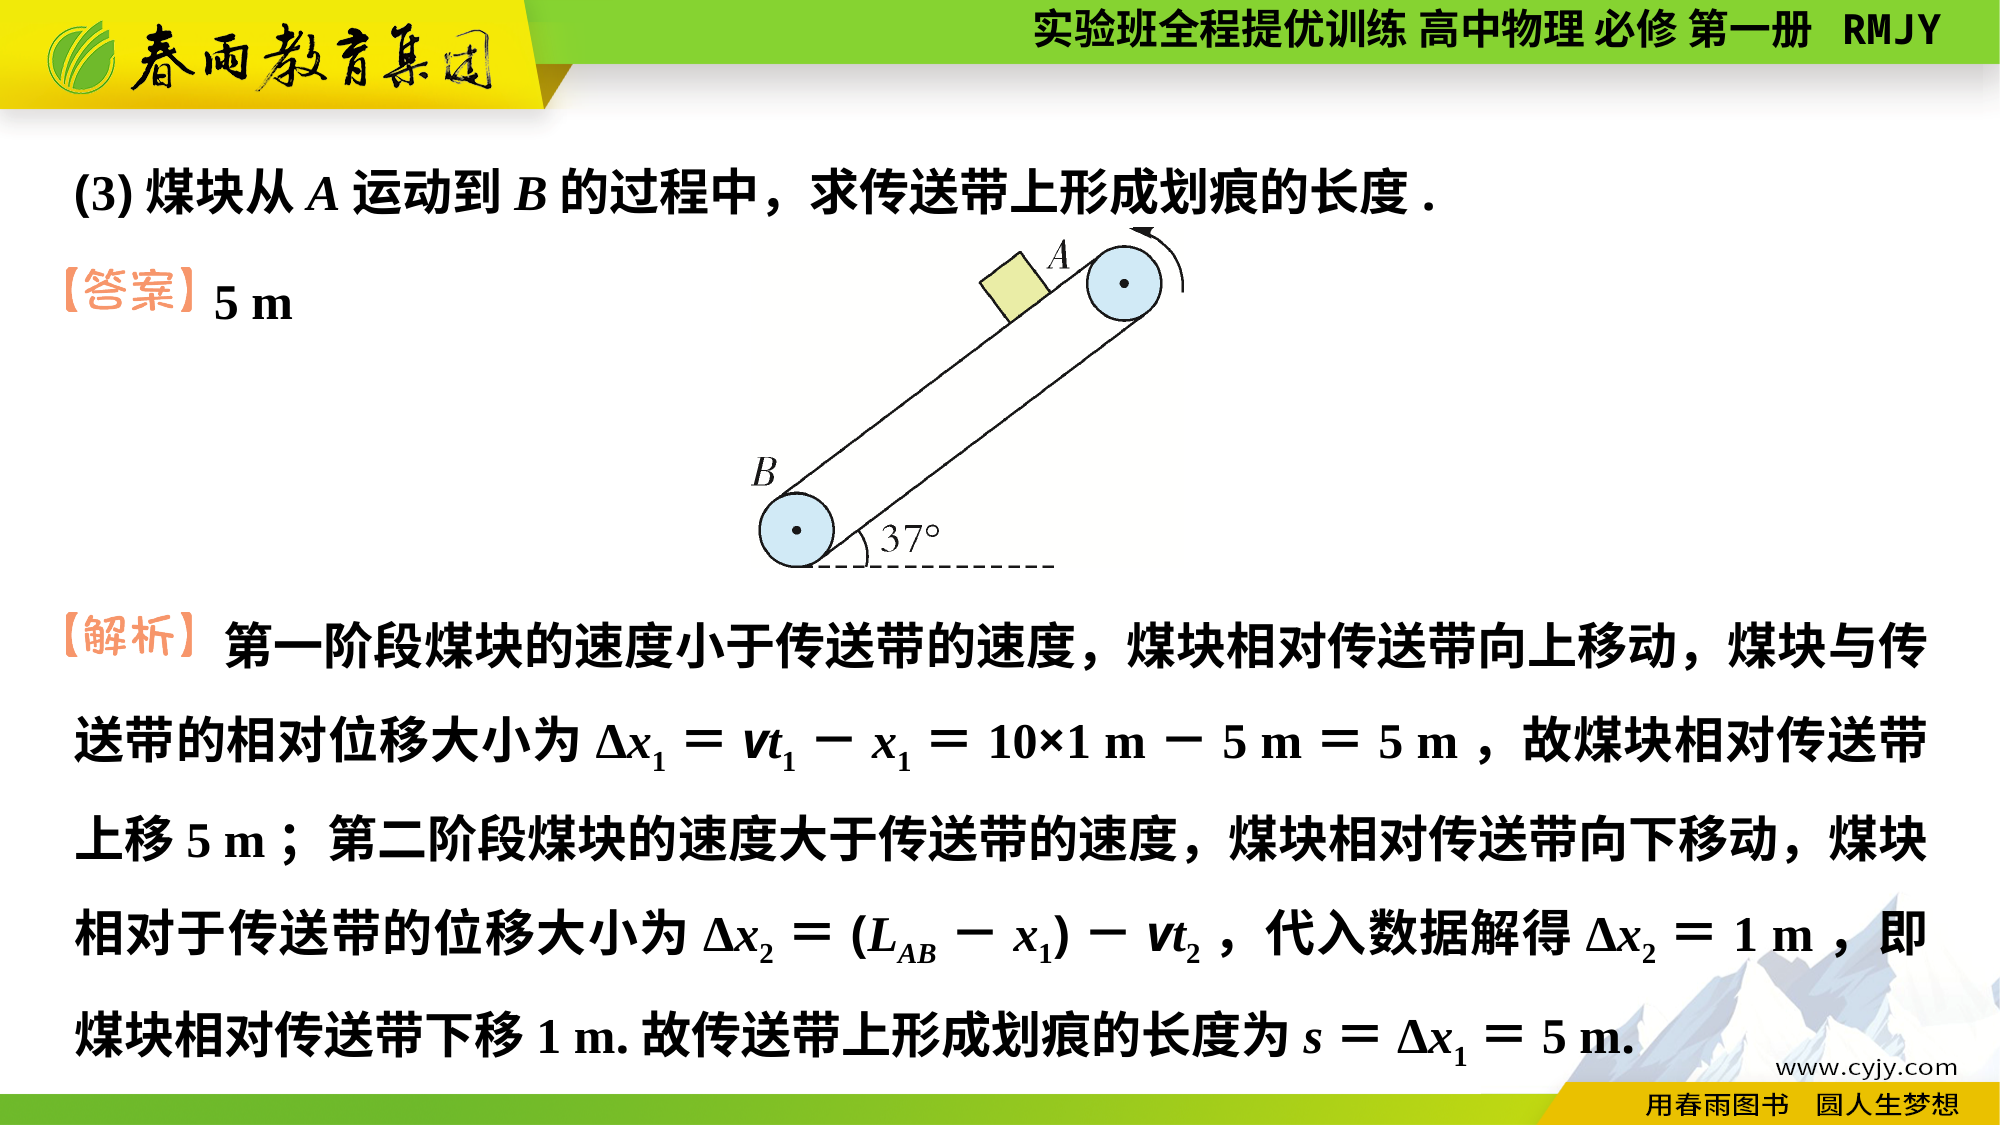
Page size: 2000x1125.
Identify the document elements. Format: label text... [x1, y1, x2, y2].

text_box 第一阶段煤块的速度小于传送带的速度，煤块相对传送带向上移动，煤块与传送带的相对位移大小为Δx1＝vt1－x1＝10×1 m－5 m＝5 m，故煤块相对传送带上移5 m；第二阶段煤块的速度大于传送带的速度，煤块相对传送带向下移动，煤块相对于传送带的位移大小为Δx2＝(LAB－x1)－vt2，代入数据解得Δx2＝1 m，即煤块相对传送带下移1 m.故传送带上形成划痕的长度为s＝Δx1＝5 m. [59, 577, 1944, 1080]
text_box 5 m [199, 231, 309, 337]
picture [0, 0, 2000, 1125]
list (3)煤块从A运动到B的过程中，求传送带上形成划痕的长度. [59, 122, 1944, 217]
